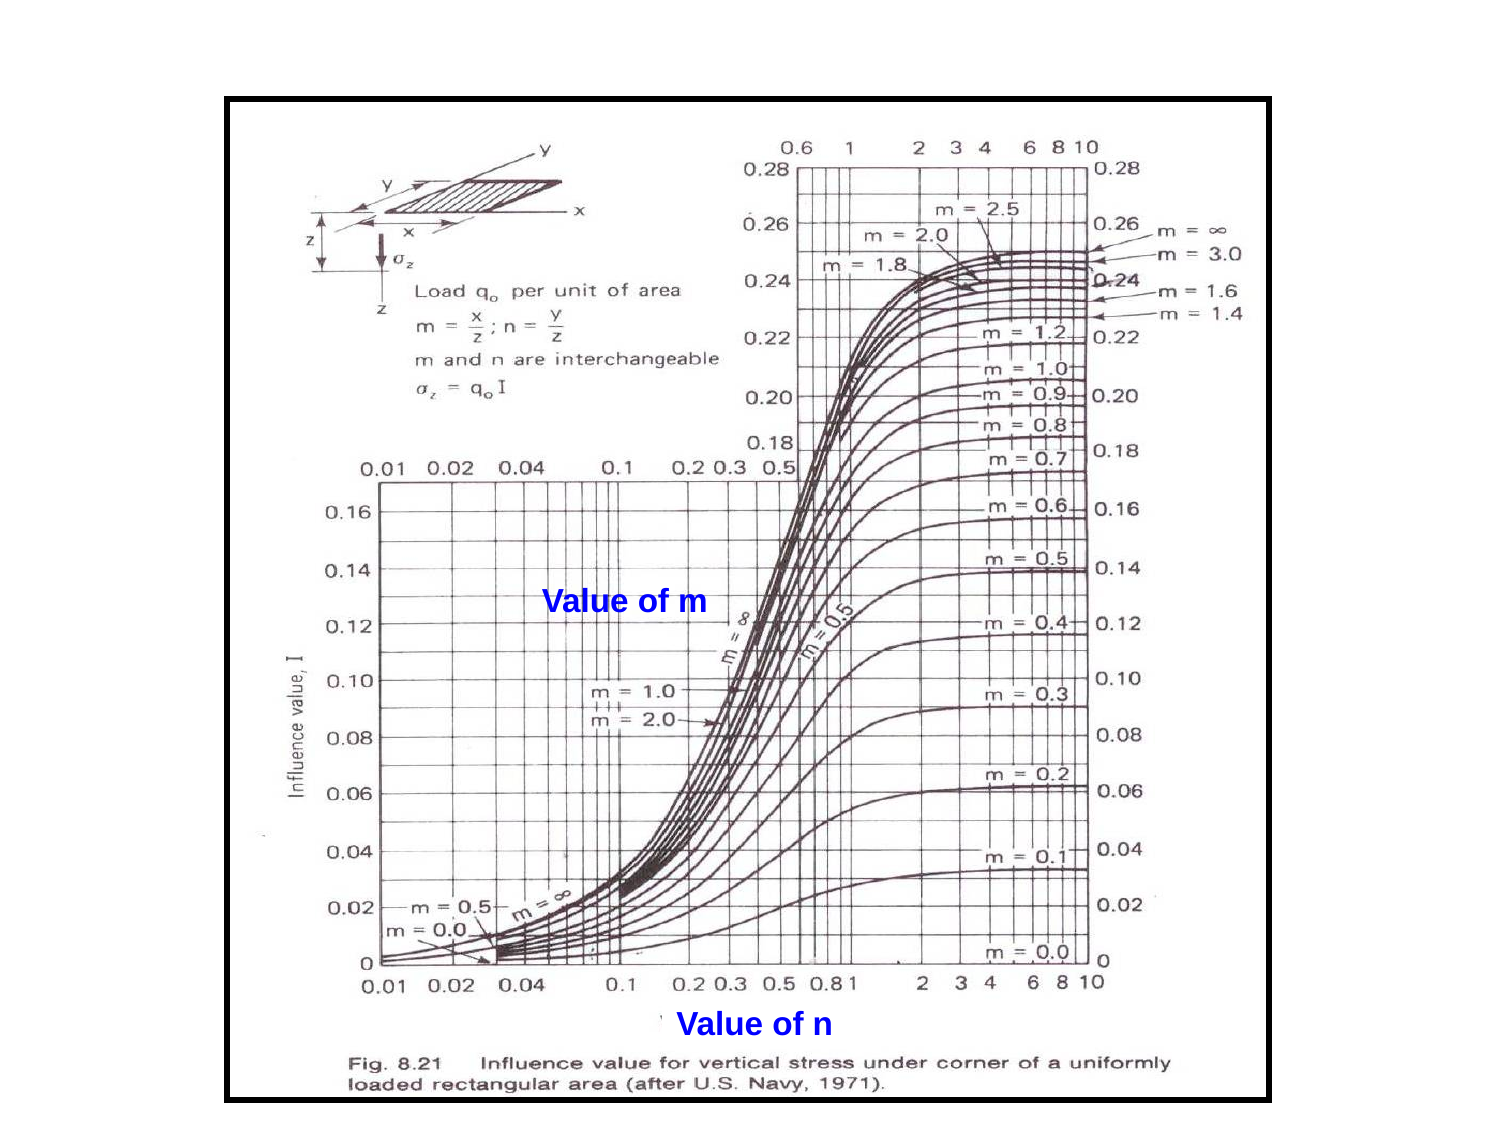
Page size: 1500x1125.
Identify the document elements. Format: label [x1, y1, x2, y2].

picture [229, 101, 1267, 1098]
